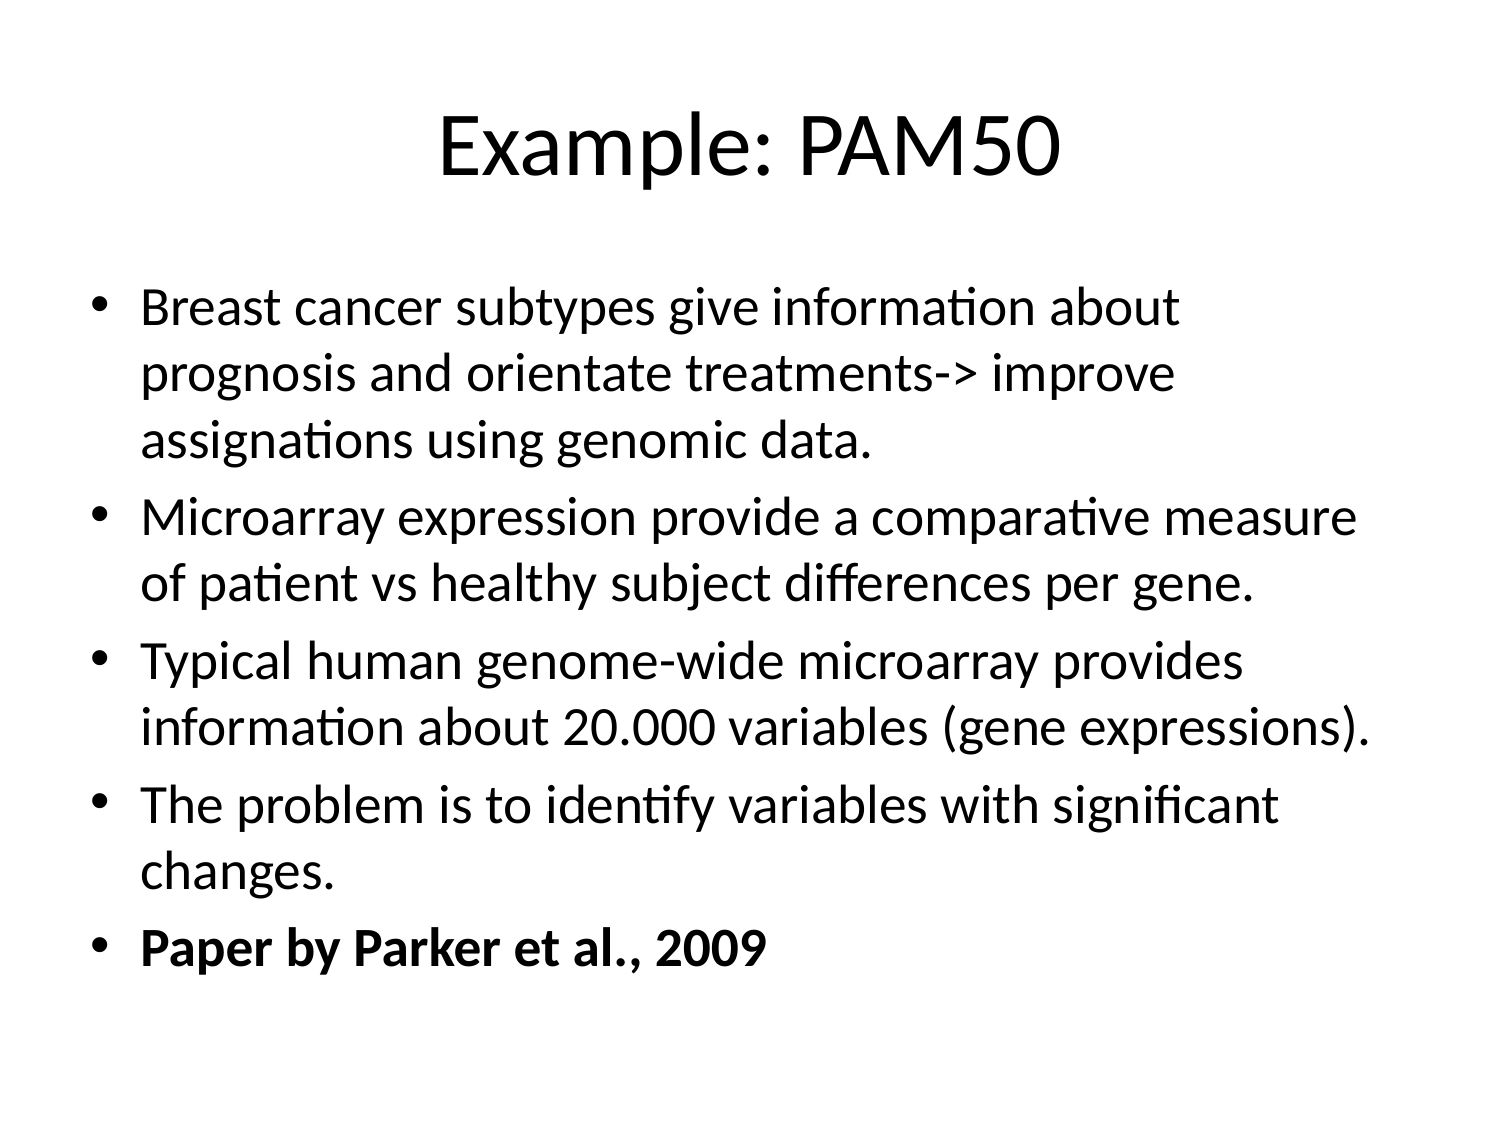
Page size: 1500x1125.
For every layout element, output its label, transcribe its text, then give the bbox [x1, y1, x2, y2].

title Example: PAM50 [75, 45, 1425, 233]
list Breast cancer subtypes give information about prognosis and orientate treatments-> improve assignations using genomic data. Microarray expression provide a comparative measure of patient vs healthy subject differences per gene. Typical human genome-wide microarray provides information about 20.000 variables (gene expressions). The problem is to identify variables with significant changes. Paper by Parker et al., 2009 [75, 262, 1425, 1078]
